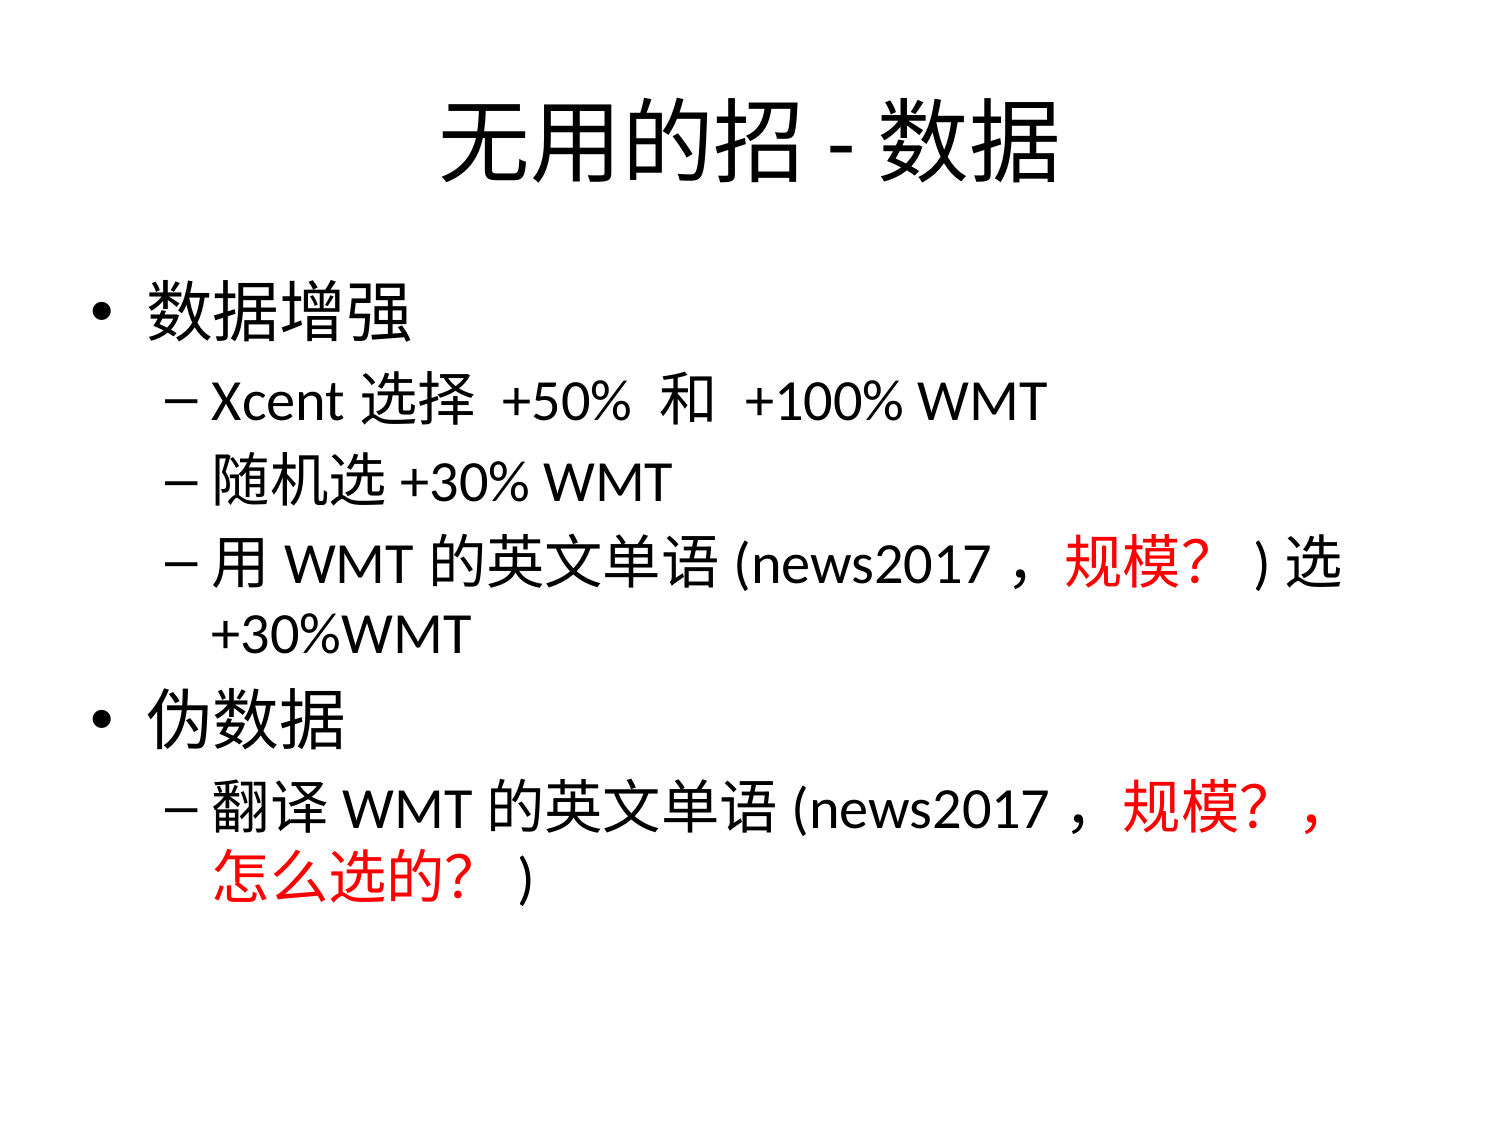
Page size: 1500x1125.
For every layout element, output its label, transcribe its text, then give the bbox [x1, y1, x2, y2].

title 无用的招-数据 [75, 45, 1425, 233]
list 数据增强 Xcent选择 +50% 和 +100% WMT 随机选+30% WMT 用WMT的英文单语(news2017，规模？)选+30%WMT 伪数据 翻译WMT的英文单语(news2017，规模？，怎么选的？) [75, 262, 1425, 1005]
